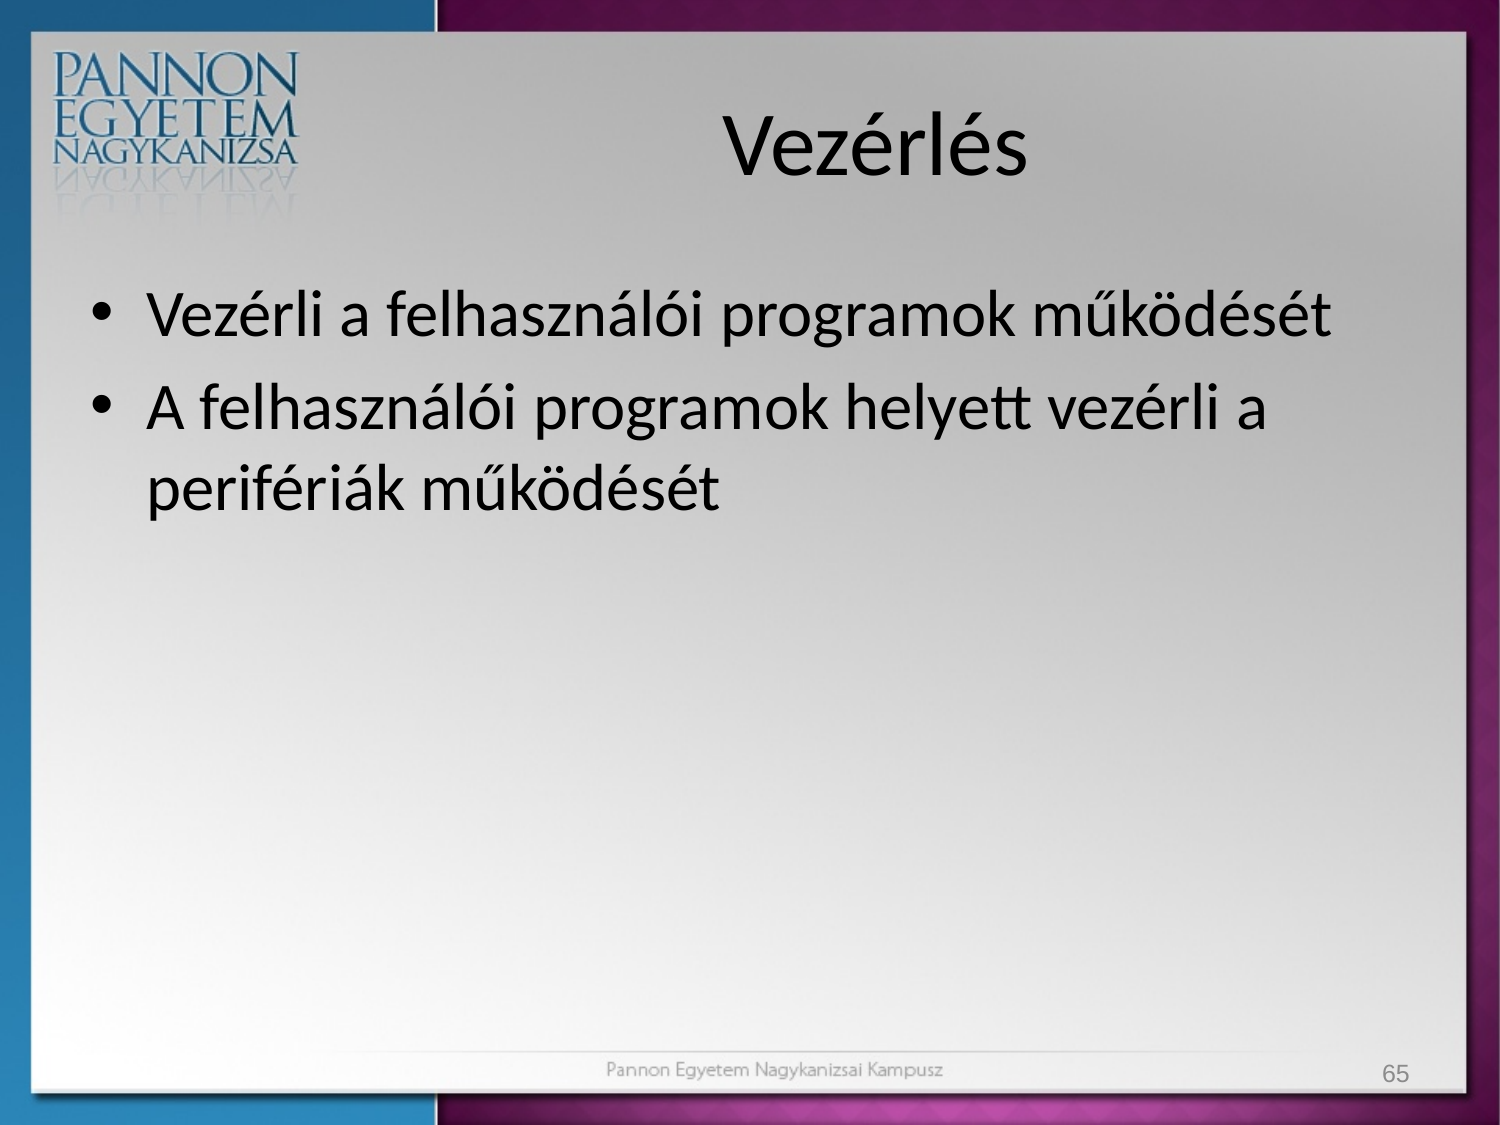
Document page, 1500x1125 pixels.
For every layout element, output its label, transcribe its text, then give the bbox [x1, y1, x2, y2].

list Vezérli a felhasználói programok működését A felhasználói programok helyett vezérli a perifériák működését [75, 262, 1425, 1038]
picture [0, 0, 1500, 1125]
title Vezérlés [328, 45, 1425, 233]
slide_number 65 [1074, 1042, 1425, 1103]
